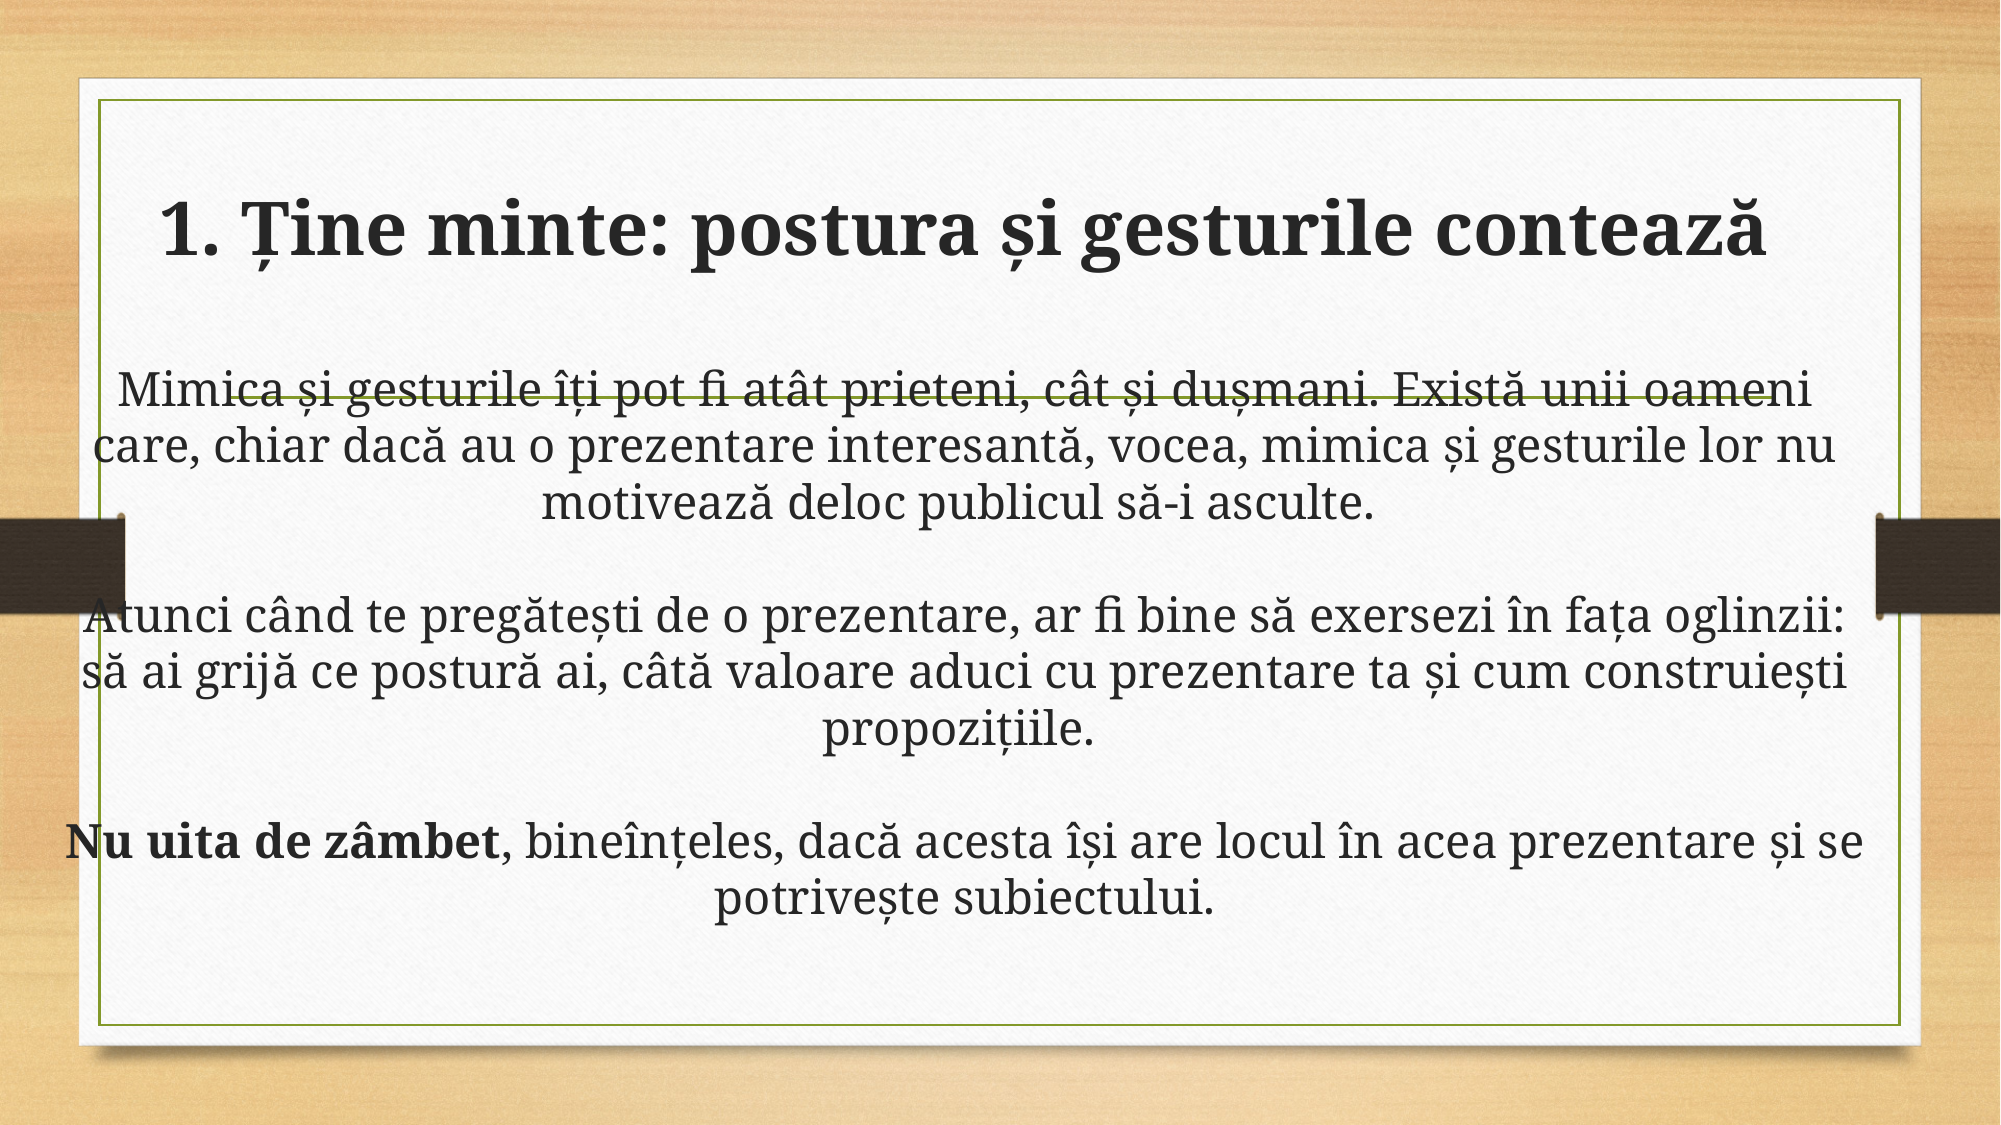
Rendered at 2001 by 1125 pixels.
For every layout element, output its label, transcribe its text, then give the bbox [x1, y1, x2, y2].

picture [0, 0, 2001, 1125]
title 1. Ține minte: postura și gesturile contează Mimica și gesturile îți pot fi atât prieteni, cât și dușmani. Există unii oameni care, chiar dacă au o prezentare interesantă, vocea, mimica și gesturile lor nu motivează deloc publicul să-i asculte. Atunci când te pregătești de o prezentare, ar fi bine să exersezi în fața oglinzii: să ai grijă ce postură ai, câtă valoare aduci cu prezentare ta și cum construiești propozițiile. Nu uita de zâmbet, bineînțeles, dacă acesta își are locul în acea prezentare și se potrivește subiectului. [42, 169, 1888, 992]
